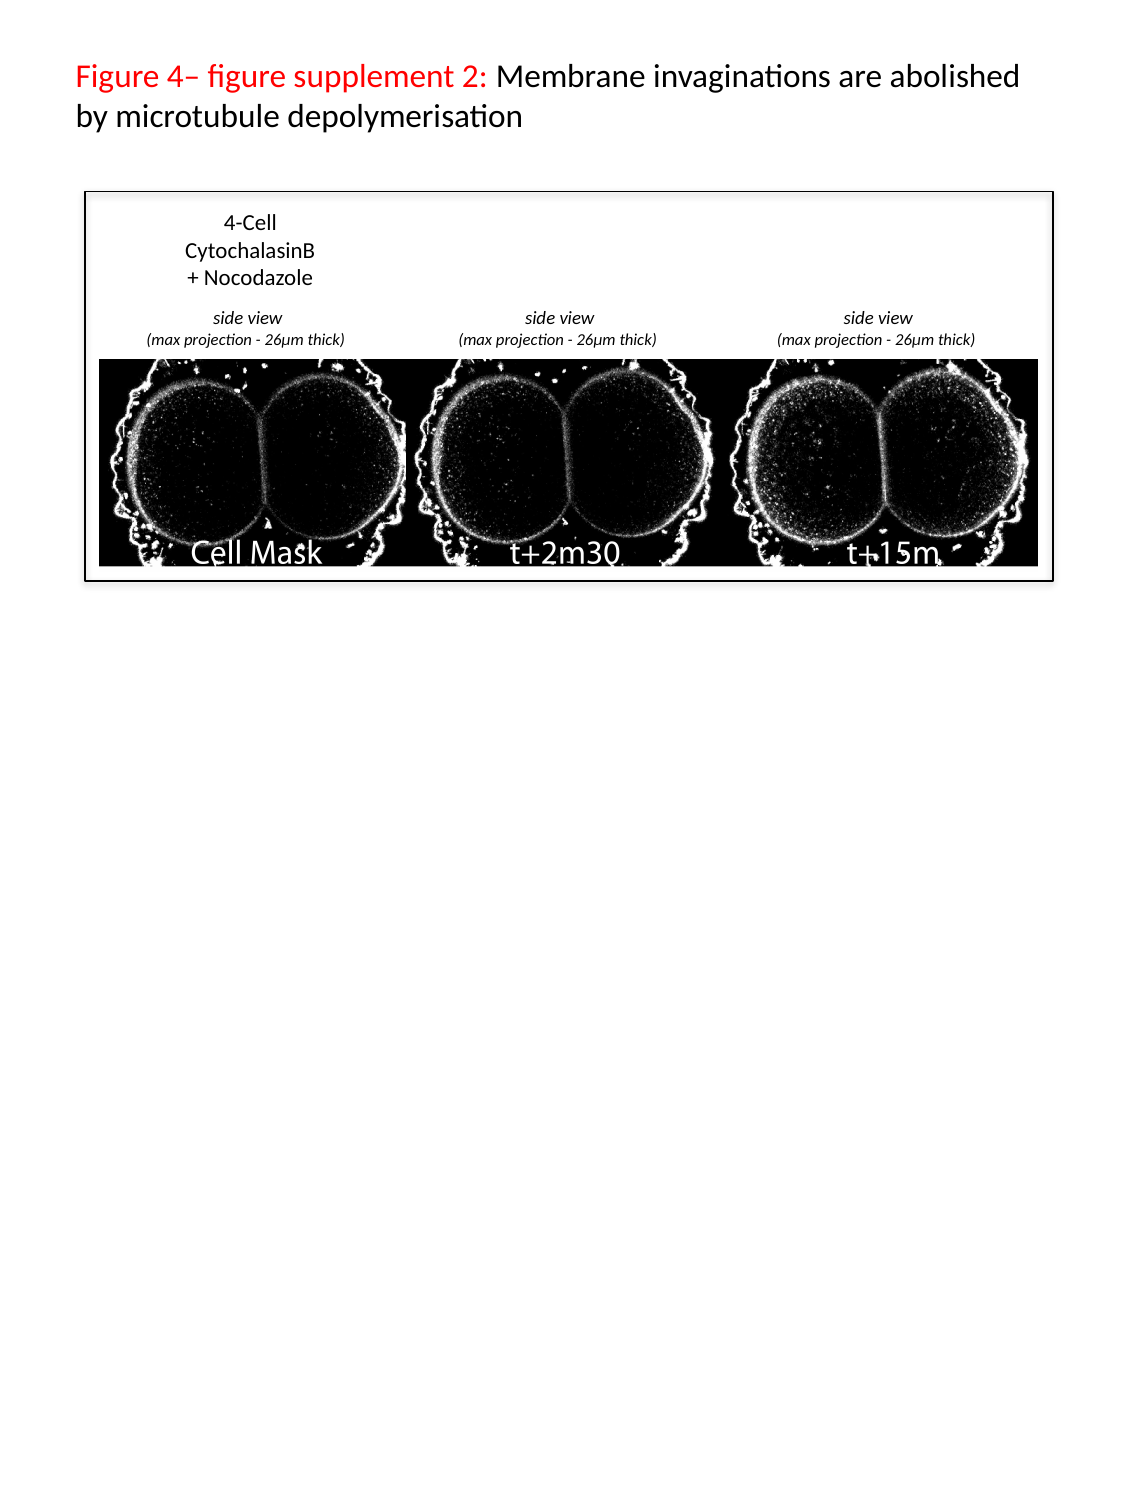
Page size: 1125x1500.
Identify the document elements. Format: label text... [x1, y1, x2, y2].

text_box Figure 4– figure supplement 2: Membrane invaginations are abolished by microtubule depolymerisation [60, 46, 1066, 142]
picture [99, 359, 1038, 572]
text_box side view (max projection - 26µm thick) [729, 298, 1027, 356]
text_box side view (max projection - 26µm thick) [411, 298, 708, 356]
text_box 4-Cell CytochalasinB + Nocodazole [85, 200, 416, 298]
text_box [84, 191, 1054, 582]
